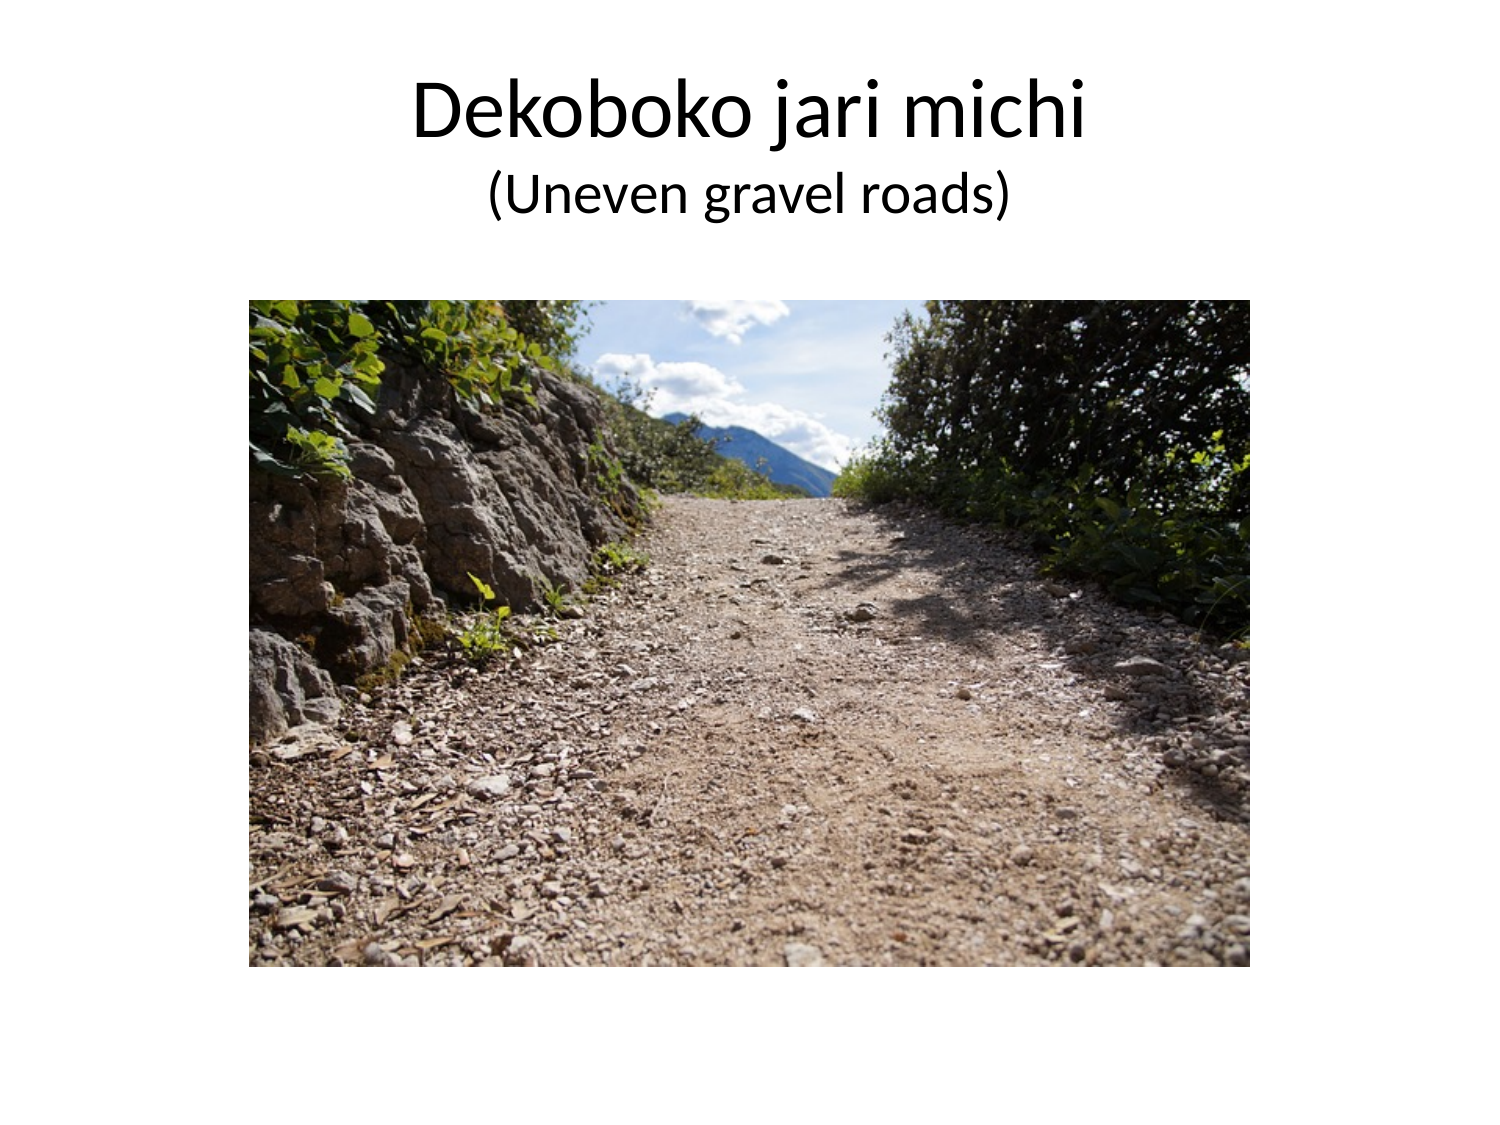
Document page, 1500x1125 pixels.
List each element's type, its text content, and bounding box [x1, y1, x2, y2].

title Dekoboko jari michi (Uneven gravel roads) [75, 45, 1425, 233]
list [249, 300, 1251, 967]
